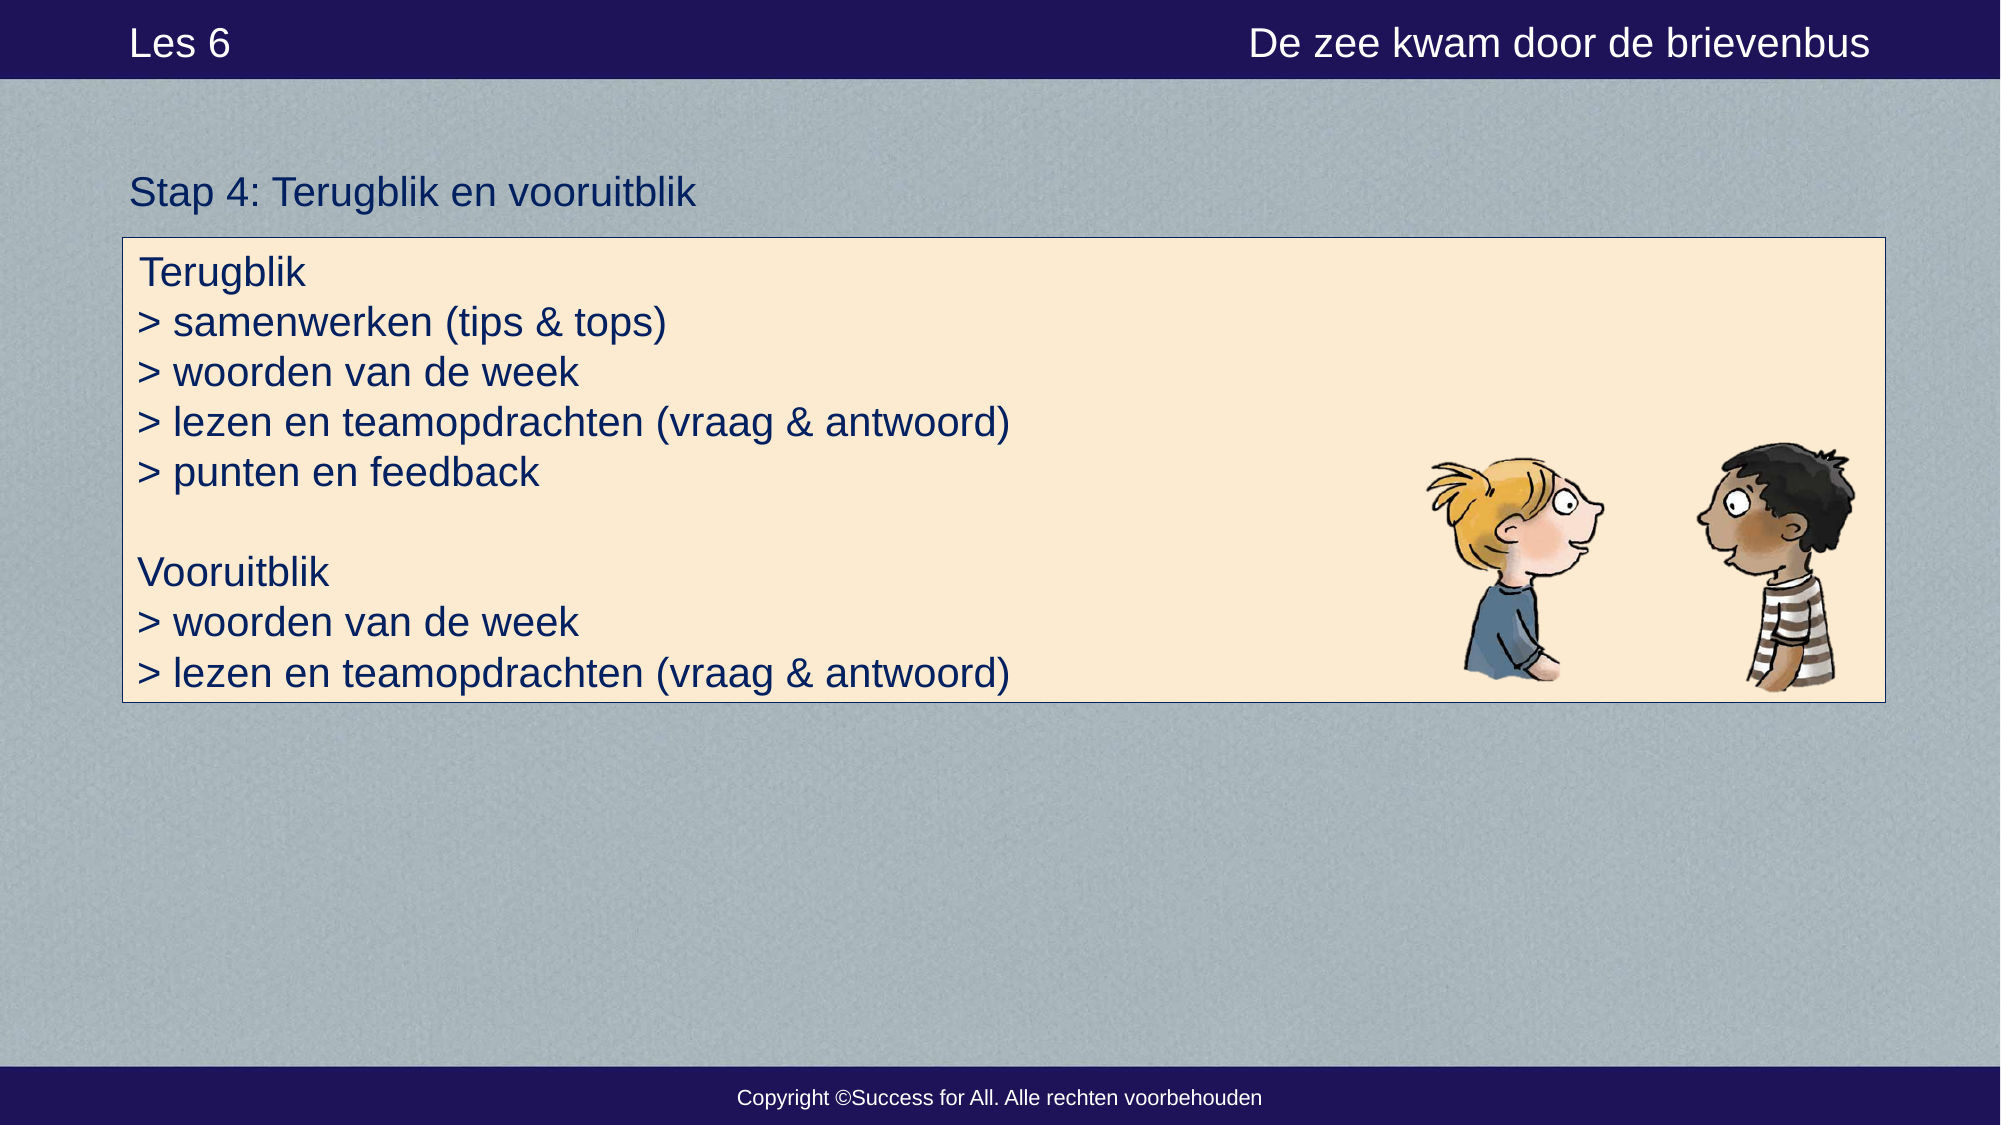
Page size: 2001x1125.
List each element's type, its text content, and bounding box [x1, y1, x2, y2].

text_box Les 6 [114, 8, 354, 73]
text_box De zee kwam door de brievenbus [999, 8, 1886, 73]
text_box Stap 4: Terugblik en vooruitblik [114, 157, 907, 223]
text_box Terugblik > samenwerken (tips & tops) > woorden van de week > lezen en teamopdrachten (vraag & antwoord) > punten en feedback Vooruitblik > woorden van de week > lezen en teamopdrachten (vraag & antwoord) [122, 237, 1886, 703]
text_box Copyright ©Success for All. Alle rechten voorbehouden [0, 1076, 2000, 1125]
picture [0, 0, 2001, 1125]
